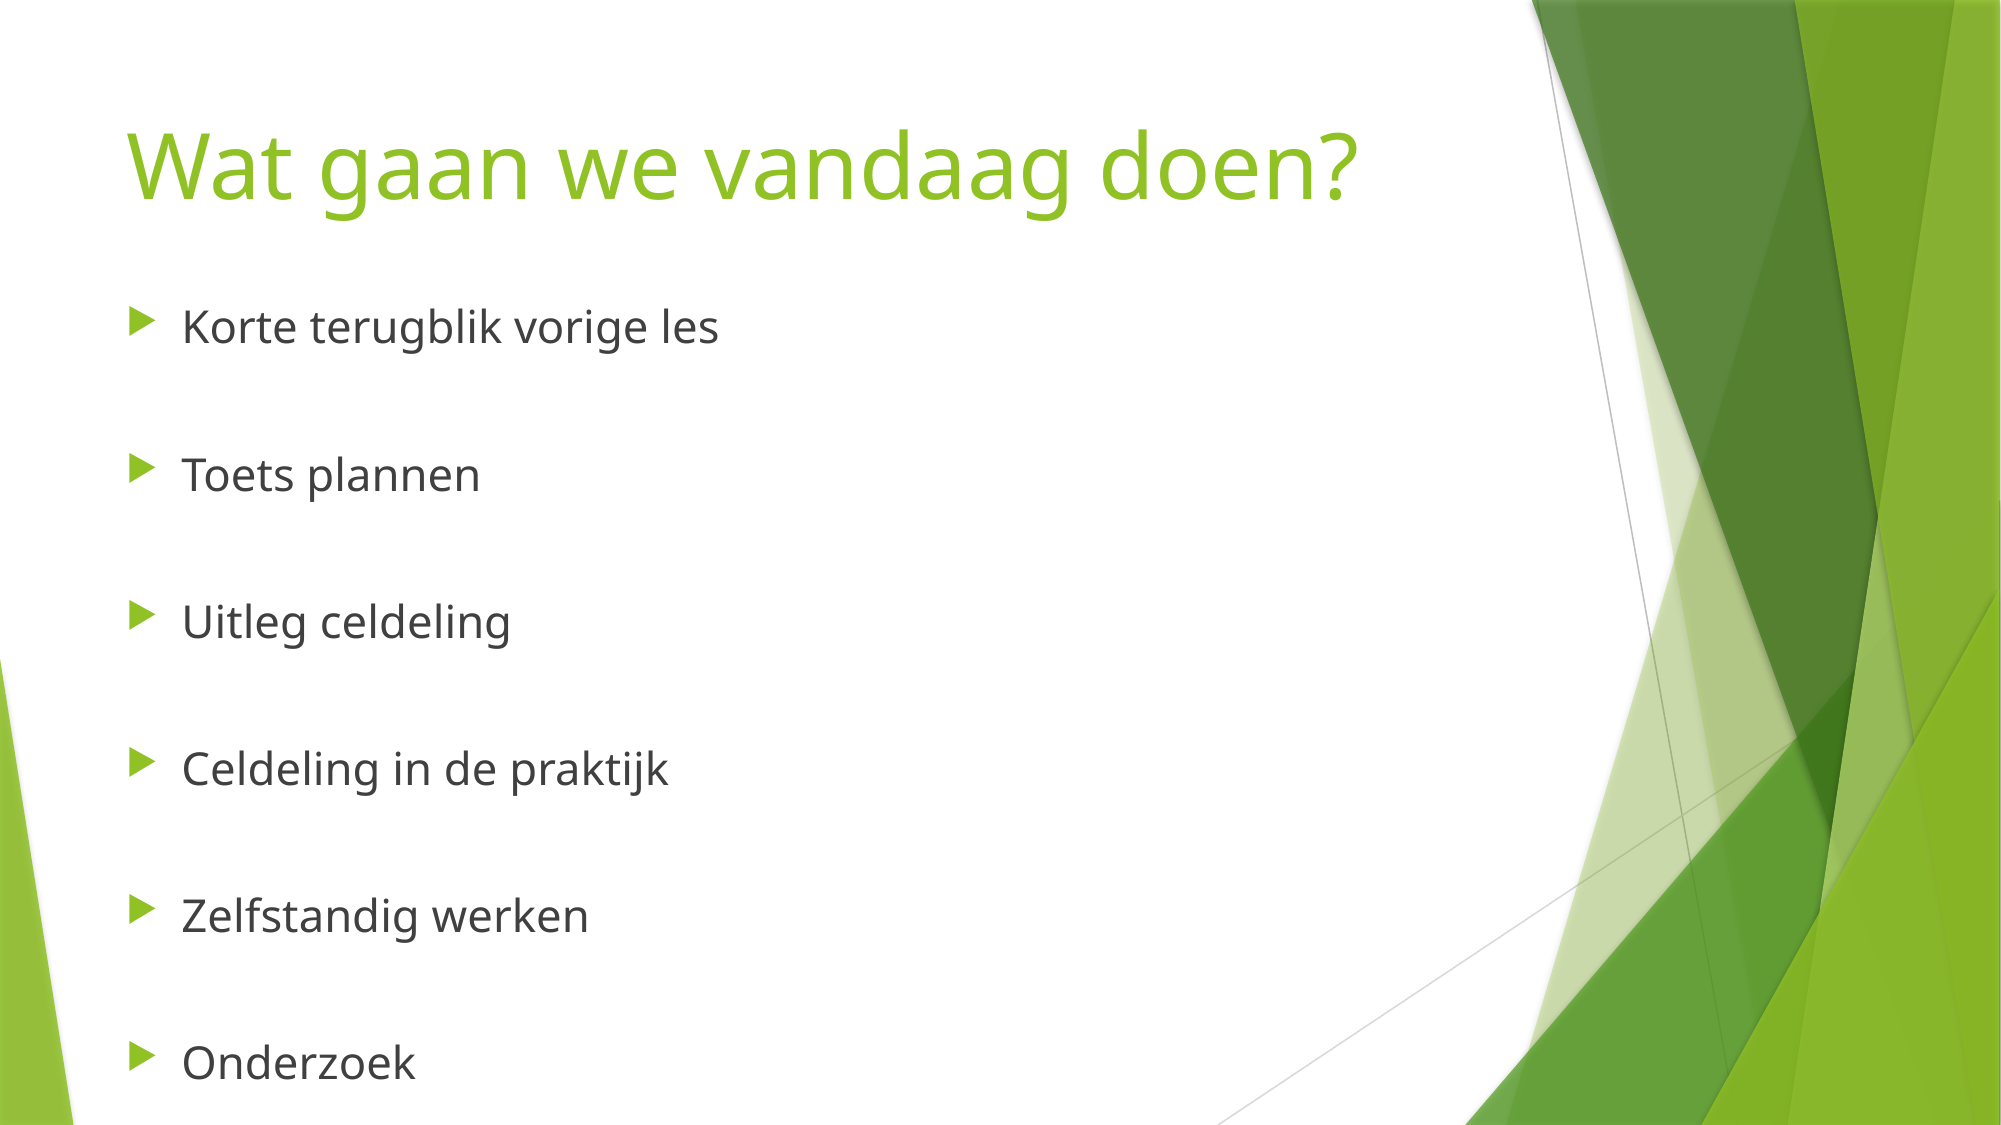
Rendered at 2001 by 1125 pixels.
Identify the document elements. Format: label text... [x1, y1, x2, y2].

list Korte terugblik vorige les Toets plannen Uitleg celdeling Celdeling in de praktijk Zelfstandig werken Onderzoek [111, 291, 1522, 1100]
title Wat gaan we vandaag doen? [111, 99, 1522, 291]
